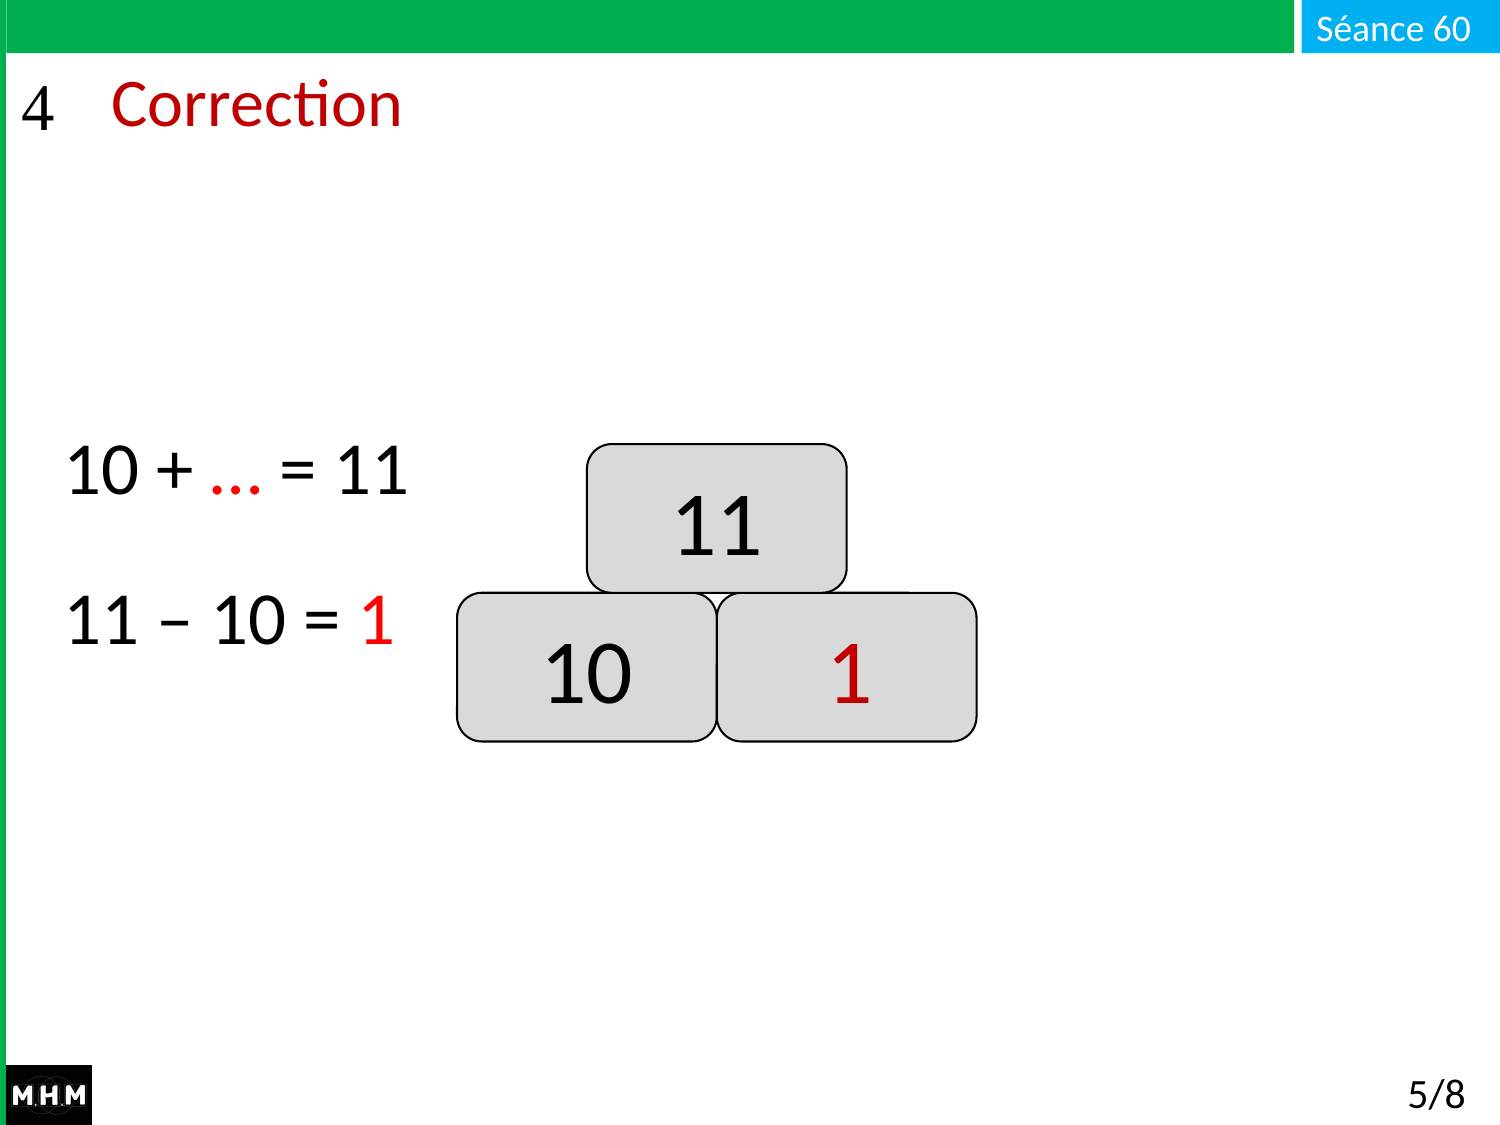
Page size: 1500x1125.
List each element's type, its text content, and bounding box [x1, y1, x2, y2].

title Correction [96, 60, 1391, 150]
text_box 1 [811, 604, 882, 729]
text_box 11 – 10 = 1 [48, 562, 430, 668]
list 5/8 [1373, 1064, 1500, 1125]
text_box 10 + … = 11 [48, 412, 430, 518]
text_box 10 [455, 591, 717, 743]
text_box 11 [585, 443, 848, 594]
picture [6, 1065, 92, 1125]
text_box [715, 591, 978, 743]
